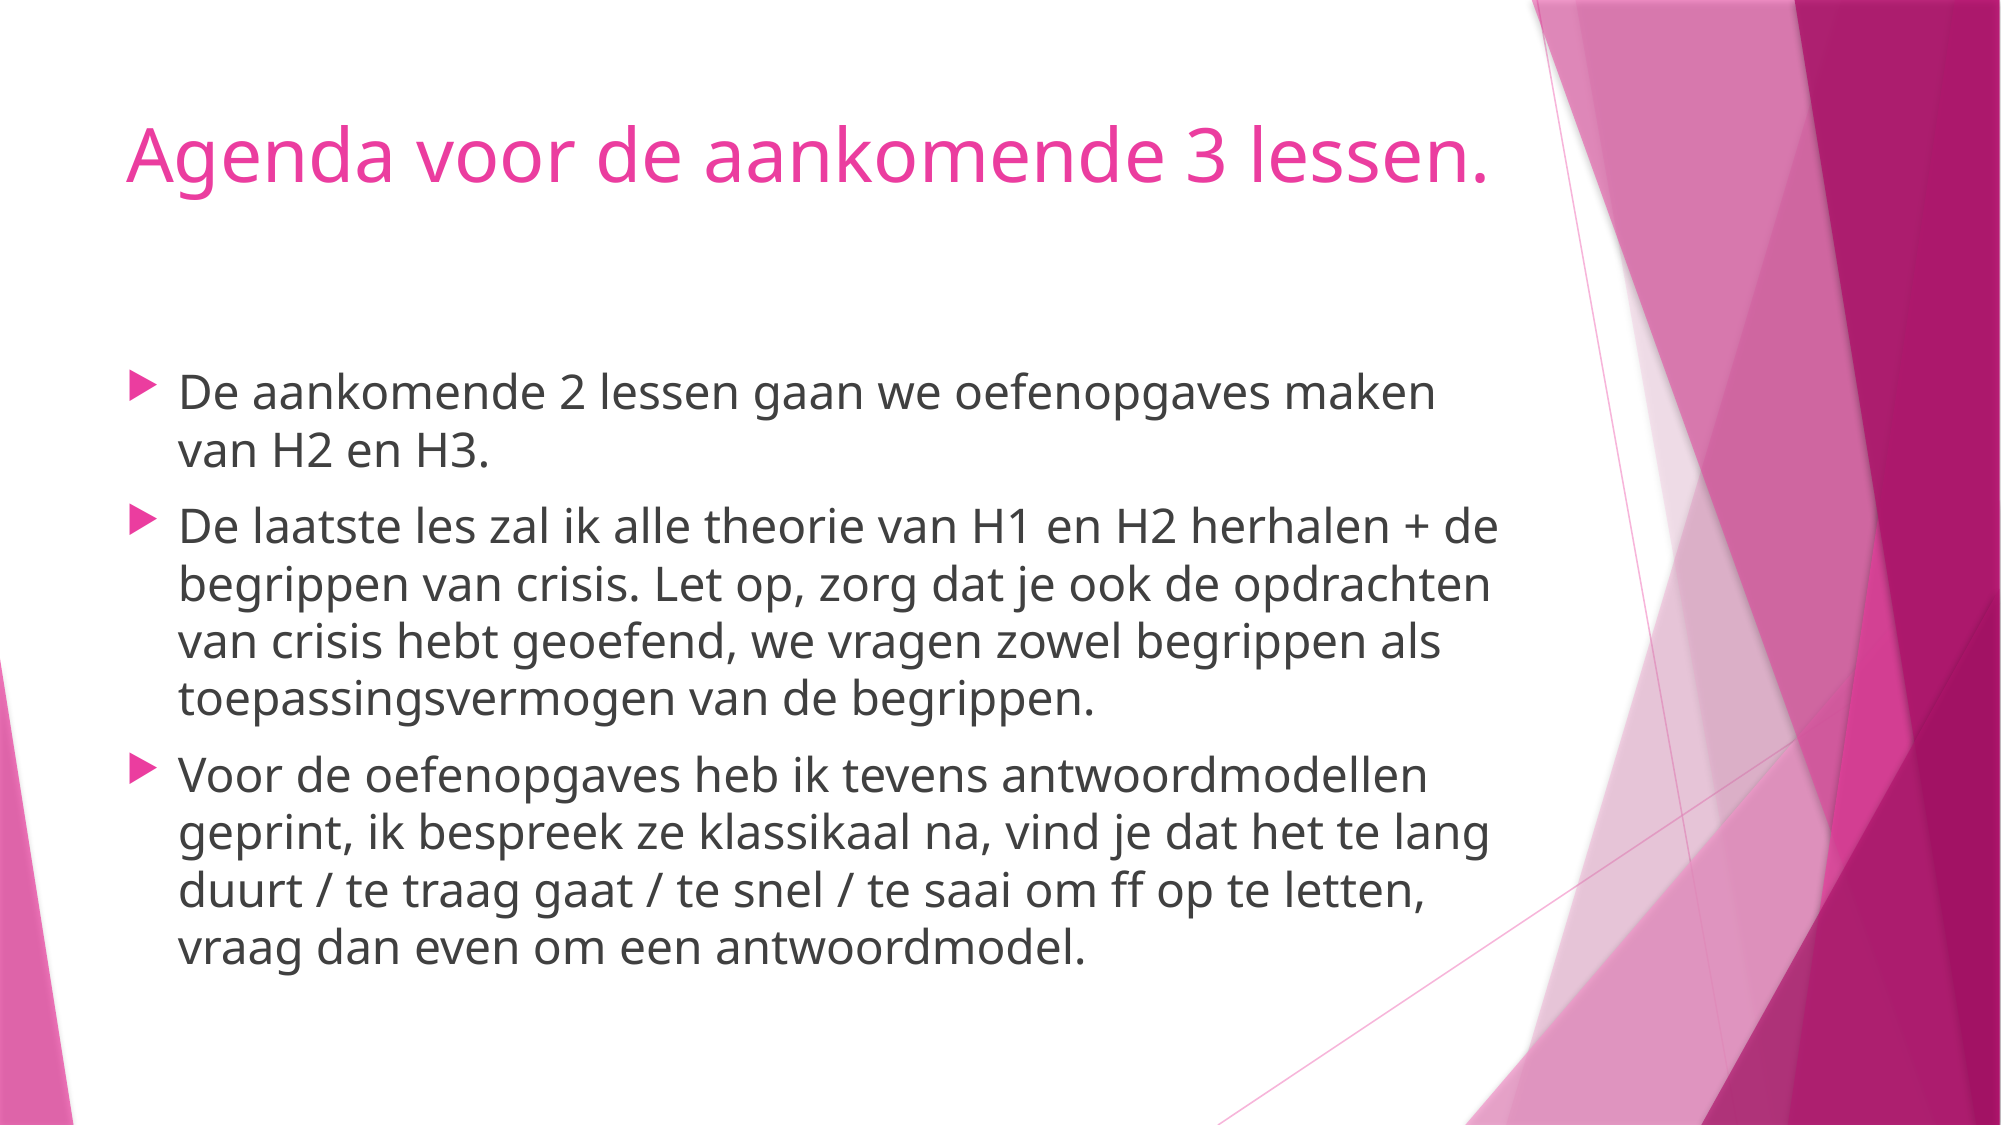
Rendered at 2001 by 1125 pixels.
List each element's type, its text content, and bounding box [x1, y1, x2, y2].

list De aankomende 2 lessen gaan we oefenopgaves maken van H2 en H3. De laatste les zal ik alle theorie van H1 en H2 herhalen + de begrippen van crisis. Let op, zorg dat je ook de opdrachten van crisis hebt geoefend, we vragen zowel begrippen als toepassingsvermogen van de begrippen. Voor de oefenopgaves heb ik tevens antwoordmodellen geprint, ik bespreek ze klassikaal na, vind je dat het te lang duurt / te traag gaat / te snel / te saai om ff op te letten, vraag dan even om een antwoordmodel. [111, 354, 1522, 992]
title Agenda voor de aankomende 3 lessen. [111, 99, 1522, 317]
